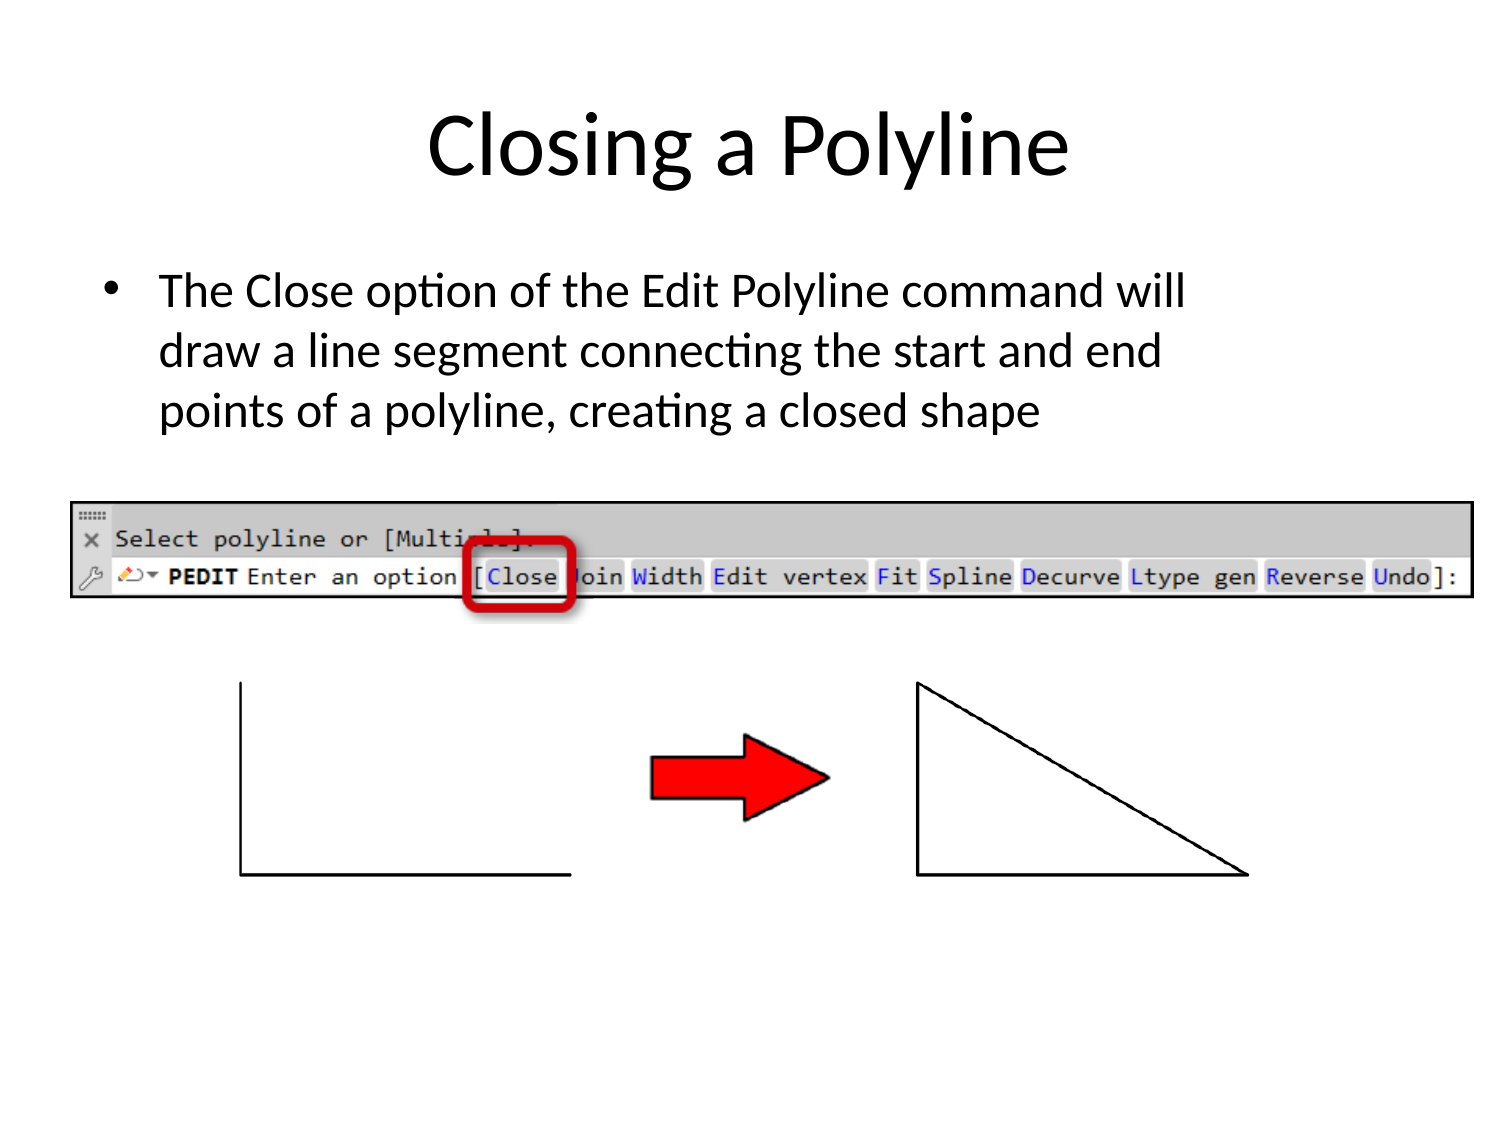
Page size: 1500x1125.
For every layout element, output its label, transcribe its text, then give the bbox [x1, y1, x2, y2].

picture [69, 501, 1474, 624]
title Closing a Polyline [75, 45, 1425, 233]
list The Close option of the Edit Polyline command will draw a line segment connecting the start and end points of a polyline, creating a closed shape [87, 249, 1313, 499]
picture [224, 662, 1270, 888]
list The Close option of the Edit Polyline command will draw a line segment connecting the start and end points of a polyline, creating a closed shape [87, 632, 1313, 950]
